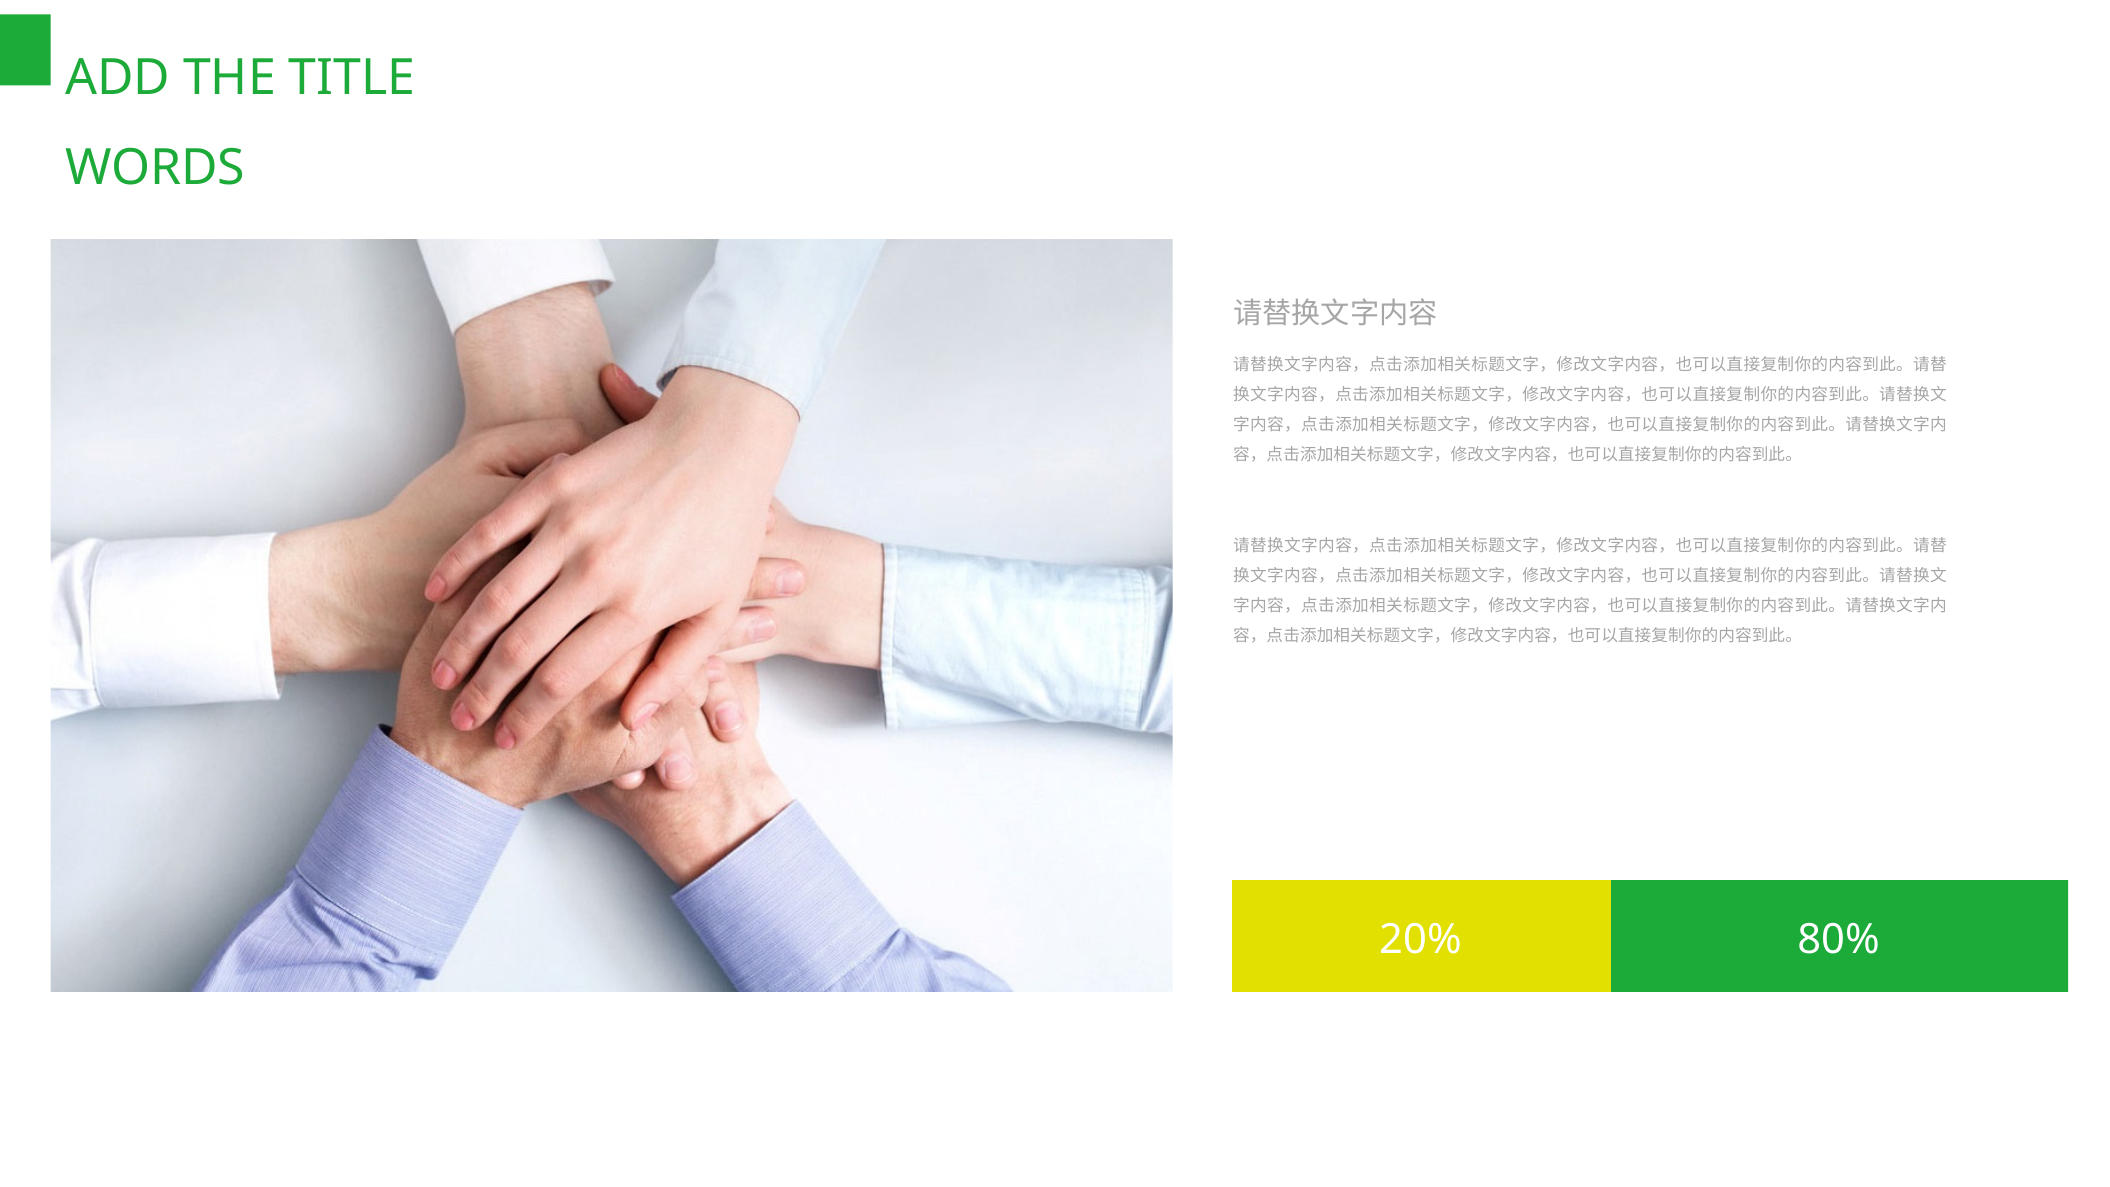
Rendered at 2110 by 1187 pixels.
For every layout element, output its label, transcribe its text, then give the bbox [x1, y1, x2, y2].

text_box 请替换文字内容，点击添加相关标题文字，修改文字内容，也可以直接复制你的内容到此。请替换文字内容，点击添加相关标题文字，修改文字内容，也可以直接复制你的内容到此。请替换文字内容，点击添加相关标题文字，修改文字内容，也可以直接复制你的内容到此。请替换文字内容，点击添加相关标题文字，修改文字内容，也可以直接复制你的内容到此。 [1217, 336, 1964, 461]
text_box 80% [1782, 904, 1937, 969]
text_box [1610, 879, 2069, 993]
text_box 请替换文字内容，点击添加相关标题文字，修改文字内容，也可以直接复制你的内容到此。请替换文字内容，点击添加相关标题文字，修改文字内容，也可以直接复制你的内容到此。请替换文字内容，点击添加相关标题文字，修改文字内容，也可以直接复制你的内容到此。请替换文字内容，点击添加相关标题文字，修改文字内容，也可以直接复制你的内容到此。 [1217, 517, 1964, 642]
text_box [50, 238, 1174, 993]
text_box ADD THE TITLE WORDS [50, 7, 583, 202]
text_box 20% [1364, 904, 1519, 969]
text_box [1231, 879, 1610, 993]
text_box 请替换文字内容 [1217, 286, 1519, 336]
